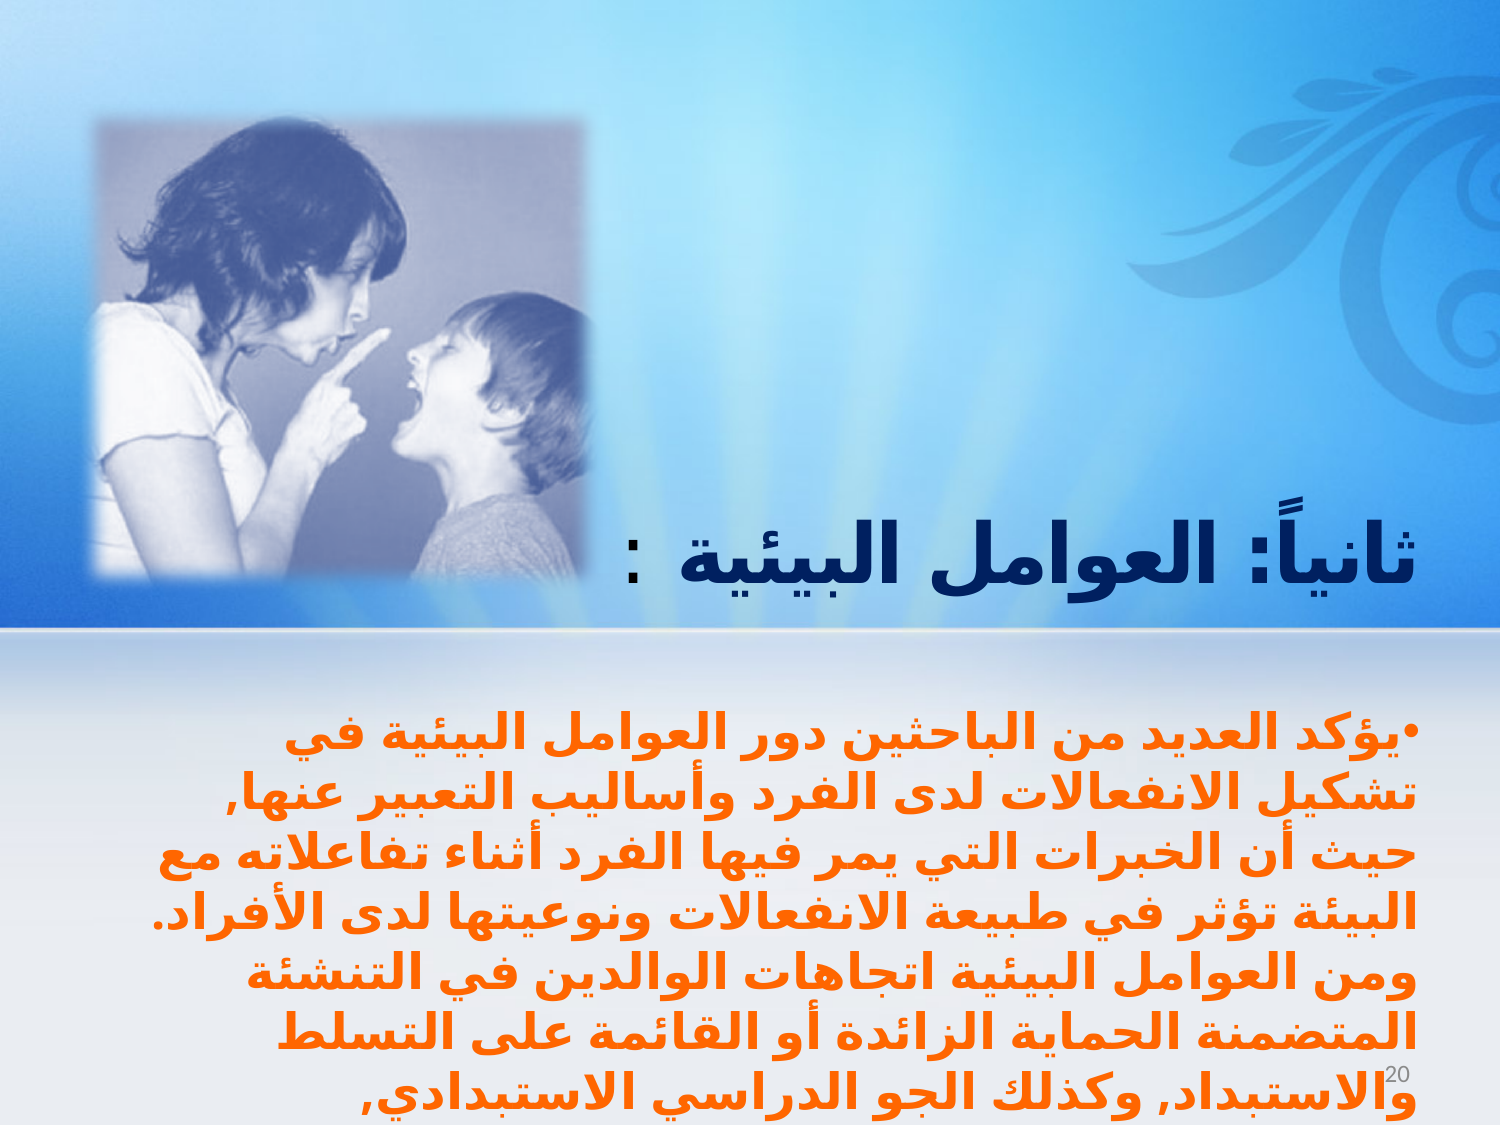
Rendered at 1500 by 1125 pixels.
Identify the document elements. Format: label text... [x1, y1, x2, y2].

picture [0, 0, 1500, 1125]
text_box ثانياً: العوامل البيئية : [604, 492, 1436, 708]
text_box يؤكد العديد من الباحثين دور العوامل البيئية في تشكيل الانفعالات لدى الفرد وأساليب التعبير عنها, حيث أن الخبرات التي يمر فيها الفرد أثناء تفاعلاته مع البيئة تؤثر في طبيعة الانفعالات ونوعيتها لدى الأفراد. ومن العوامل البيئية اتجاهات الوالدين في التنشئة المتضمنة الحماية الزائدة أو القائمة على التسلط والاستبداد, وكذلك الجو الدراسي الاستبدادي, والظروف البيئية السارة والمؤلمة المحيطة. [123, 692, 1435, 1125]
